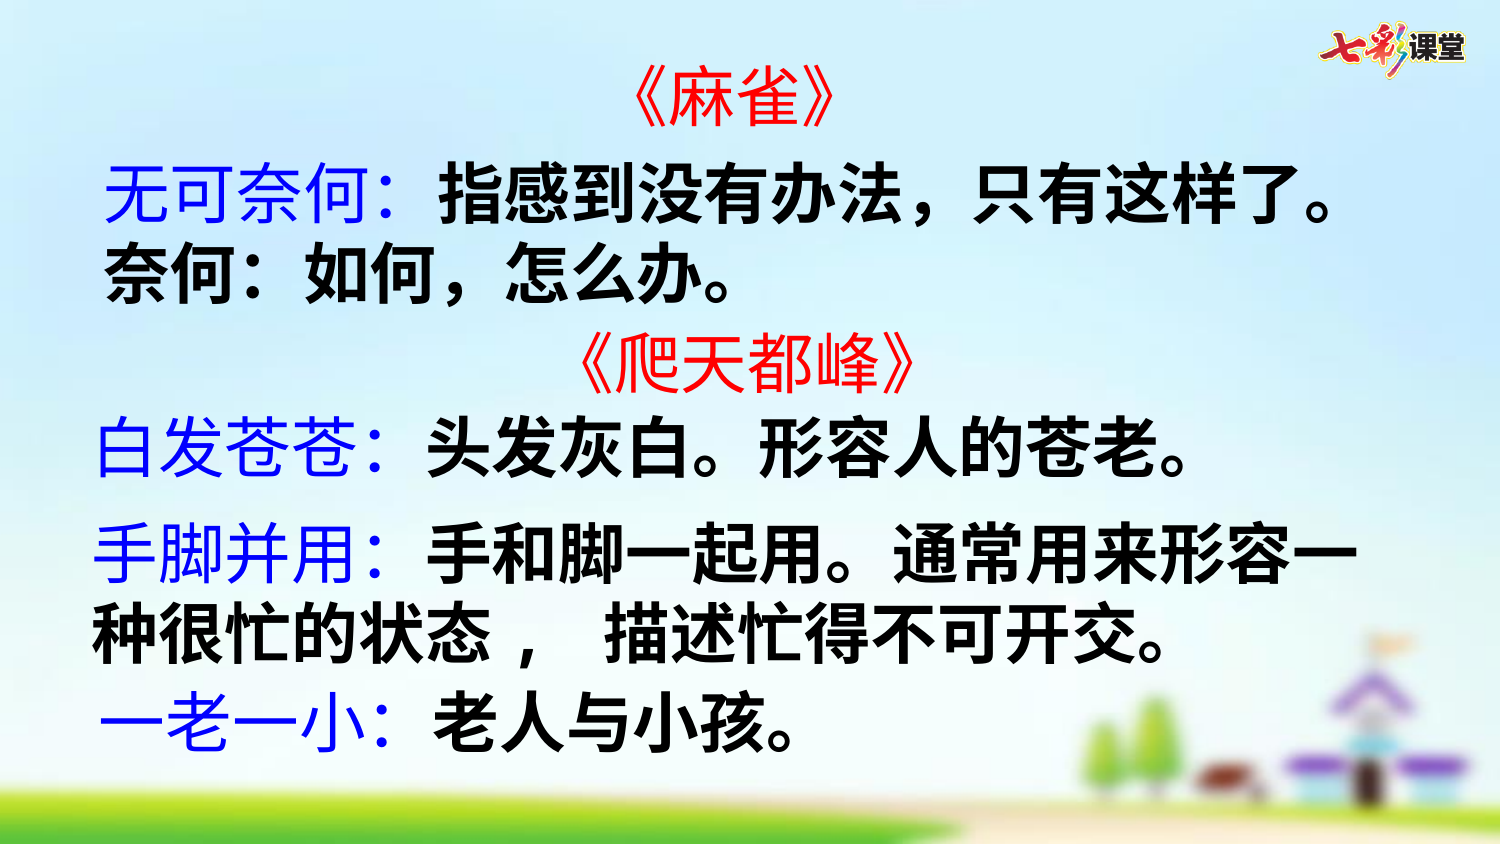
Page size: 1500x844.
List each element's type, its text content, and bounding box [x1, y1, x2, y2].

text_box 《爬天都峰》 [532, 314, 963, 398]
text_box 白发苍苍：头发灰白。形容人的苍老。 [76, 398, 1394, 493]
text_box 一老一小：老人与小孩。 [84, 673, 1402, 769]
text_box 《麻雀》 [586, 47, 884, 143]
text_box 手脚并用：手和脚一起用。通常用来形容一种很忙的状态, 描述忙得不可开交。 [76, 504, 1394, 680]
text_box 无可奈何：指感到没有办法，只有这样了。奈何：如何，怎么办。 [88, 144, 1376, 320]
picture [0, 0, 1500, 844]
